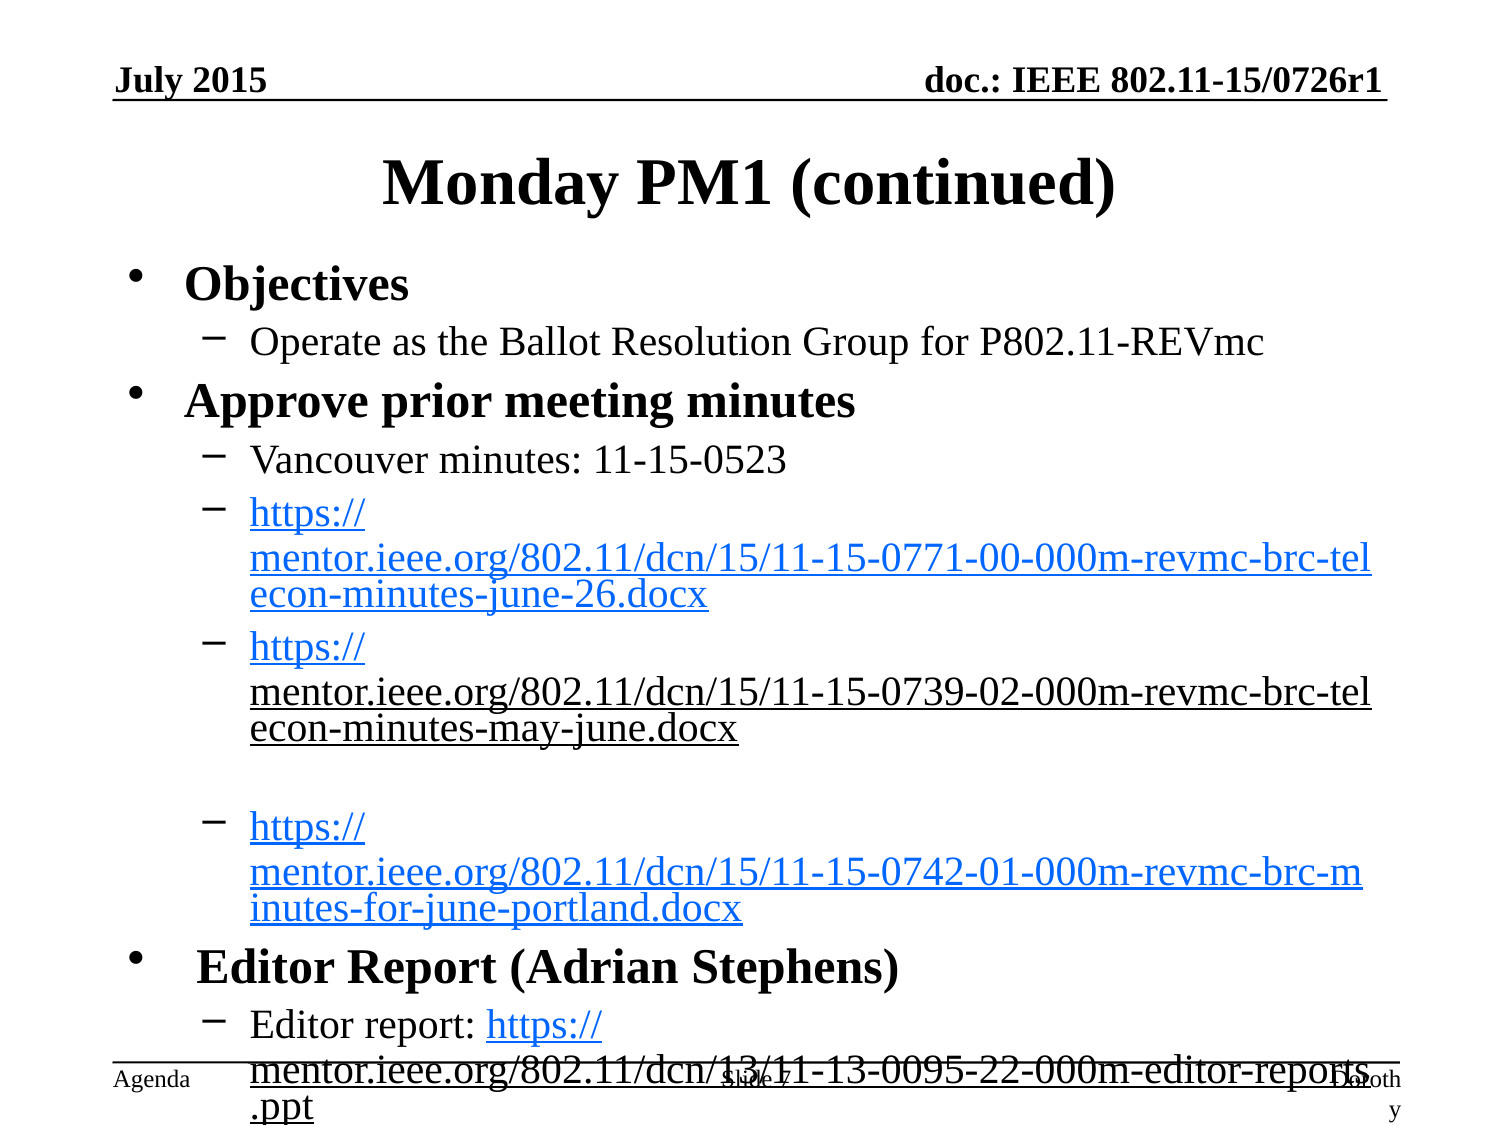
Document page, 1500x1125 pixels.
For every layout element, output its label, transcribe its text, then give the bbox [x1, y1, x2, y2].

slide_number Slide 7 [712, 1062, 800, 1093]
footer Dorothy Stanley, HP-Aruba Networks [1325, 1062, 1402, 1093]
list Objectives Operate as the Ballot Resolution Group for P802.11-REVmc Approve prior meeting minutes Vancouver minutes: 11-15-0523 https://mentor.ieee.org/802.11/dcn/15/11-15-0771-00-000m-revmc-brc-telecon-minutes-june-26.docx https://mentor.ieee.org/802.11/dcn/15/11-15-0739-02-000m-revmc-brc-telecon-minutes-may-june.docx https://mentor.ieee.org/802.11/dcn/15/11-15-0742-01-000m-revmc-brc-minutes-for-june-portland.docx Editor Report (Adrian Stephens) Editor report: https://mentor.ieee.org/802.11/dcn/13/11-13-0095-22-000m-editor-reports.ppt [112, 249, 1388, 1038]
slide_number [114, 54, 425, 100]
title Monday PM1 (continued) [112, 112, 1388, 249]
